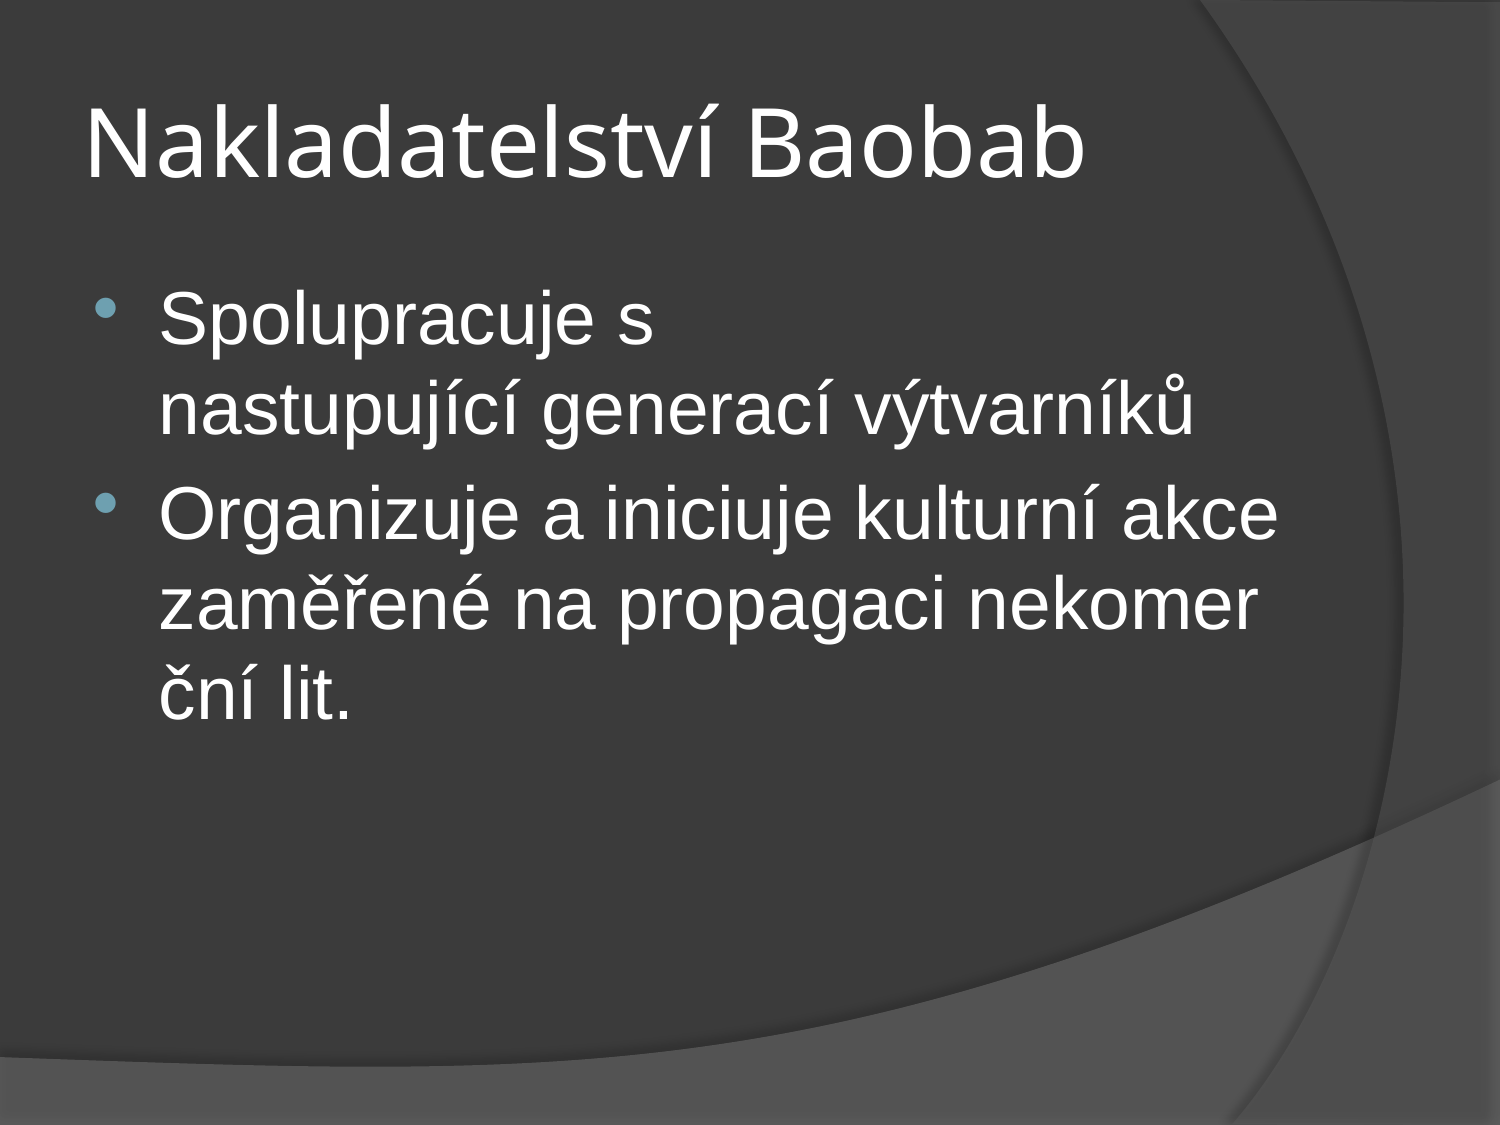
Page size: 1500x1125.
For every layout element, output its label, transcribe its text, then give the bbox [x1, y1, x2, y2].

title Nakladatelství Baobab [75, 45, 1300, 233]
list Spolupracuje s nastupující generací výtvarníků Organizuje a iniciuje kulturní akce zaměřené na propagaci nekomerční lit. [75, 262, 1300, 1005]
